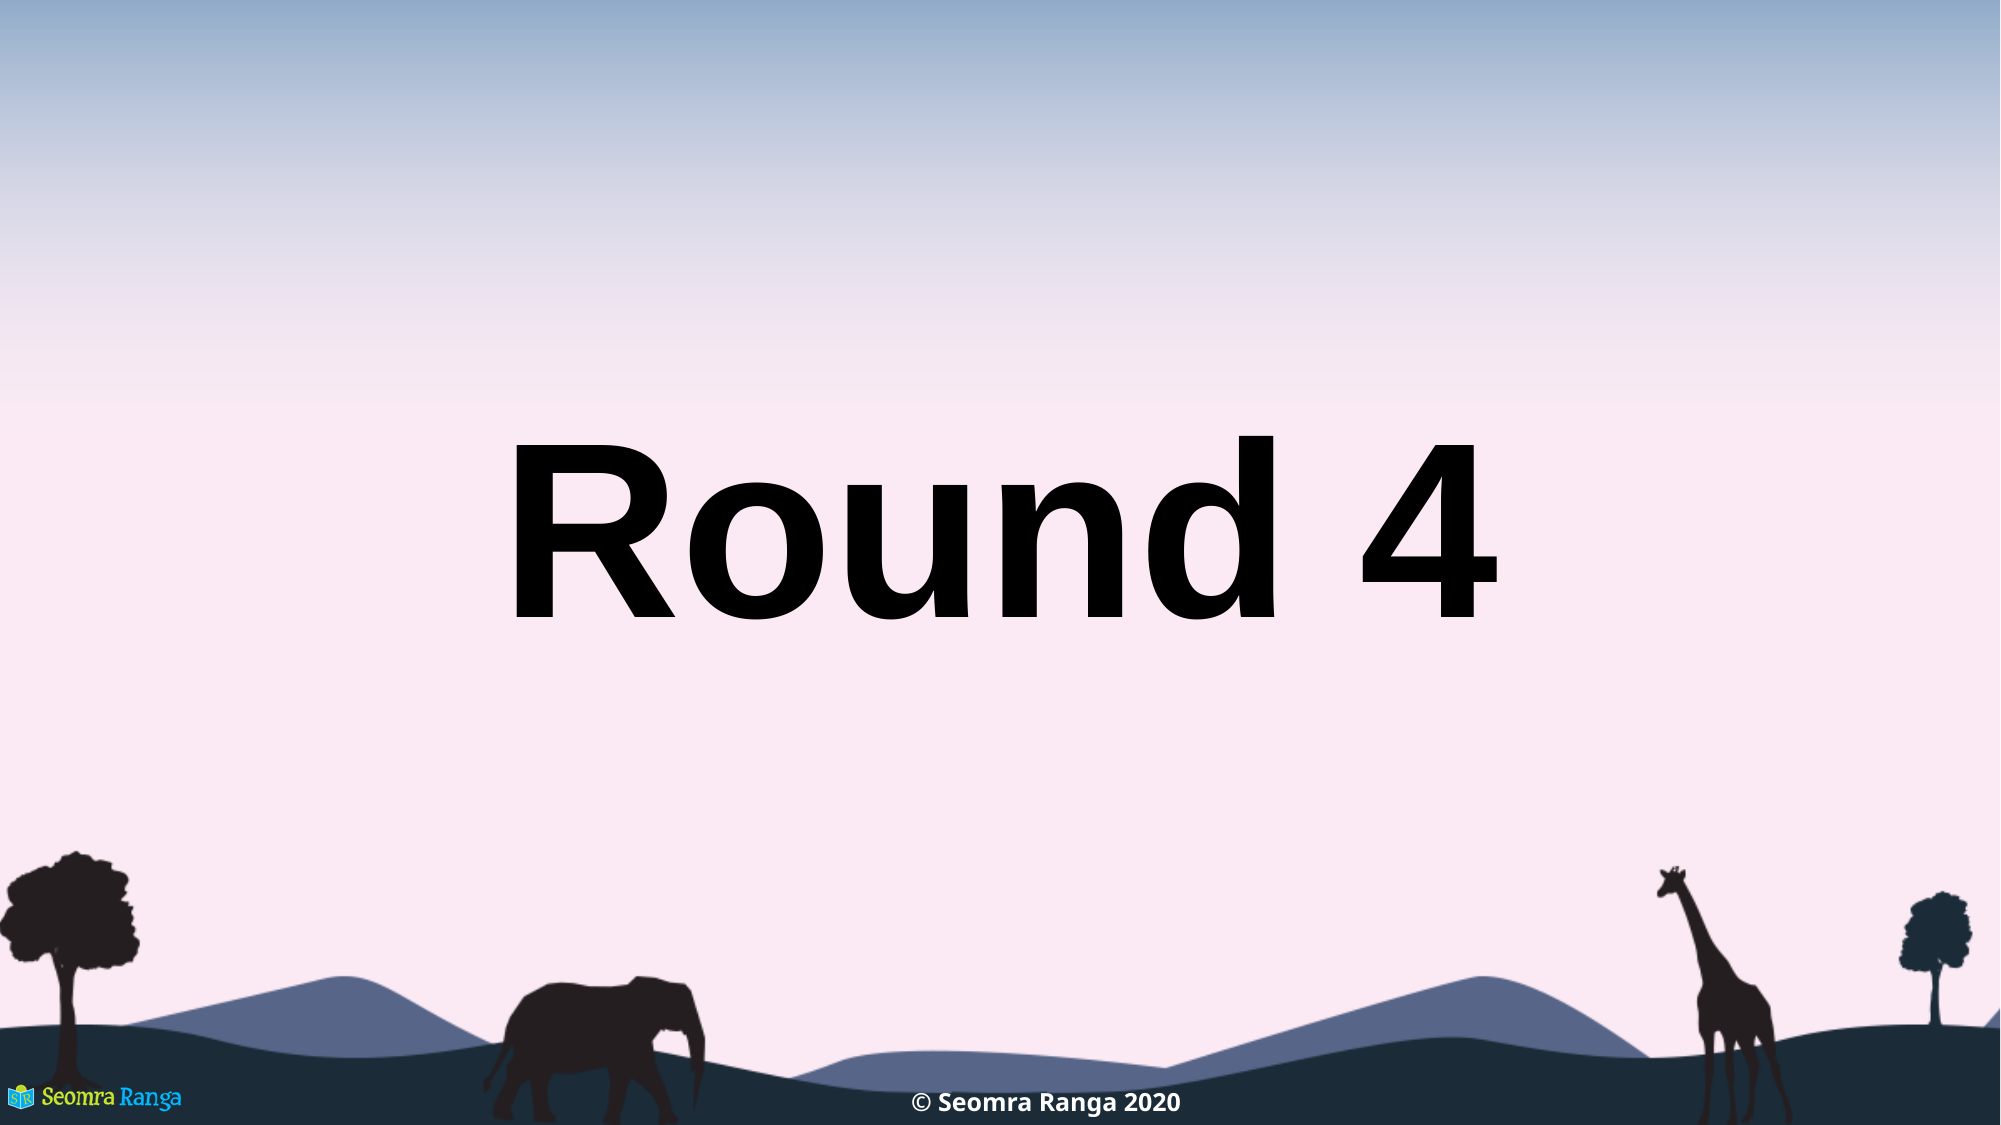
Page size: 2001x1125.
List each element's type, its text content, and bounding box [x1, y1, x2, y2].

picture [0, 0, 2001, 1125]
list Round 4 [137, 293, 1863, 1014]
text_box © Seomra Ranga 2020 www.seomraranga.com [762, 1079, 1330, 1125]
